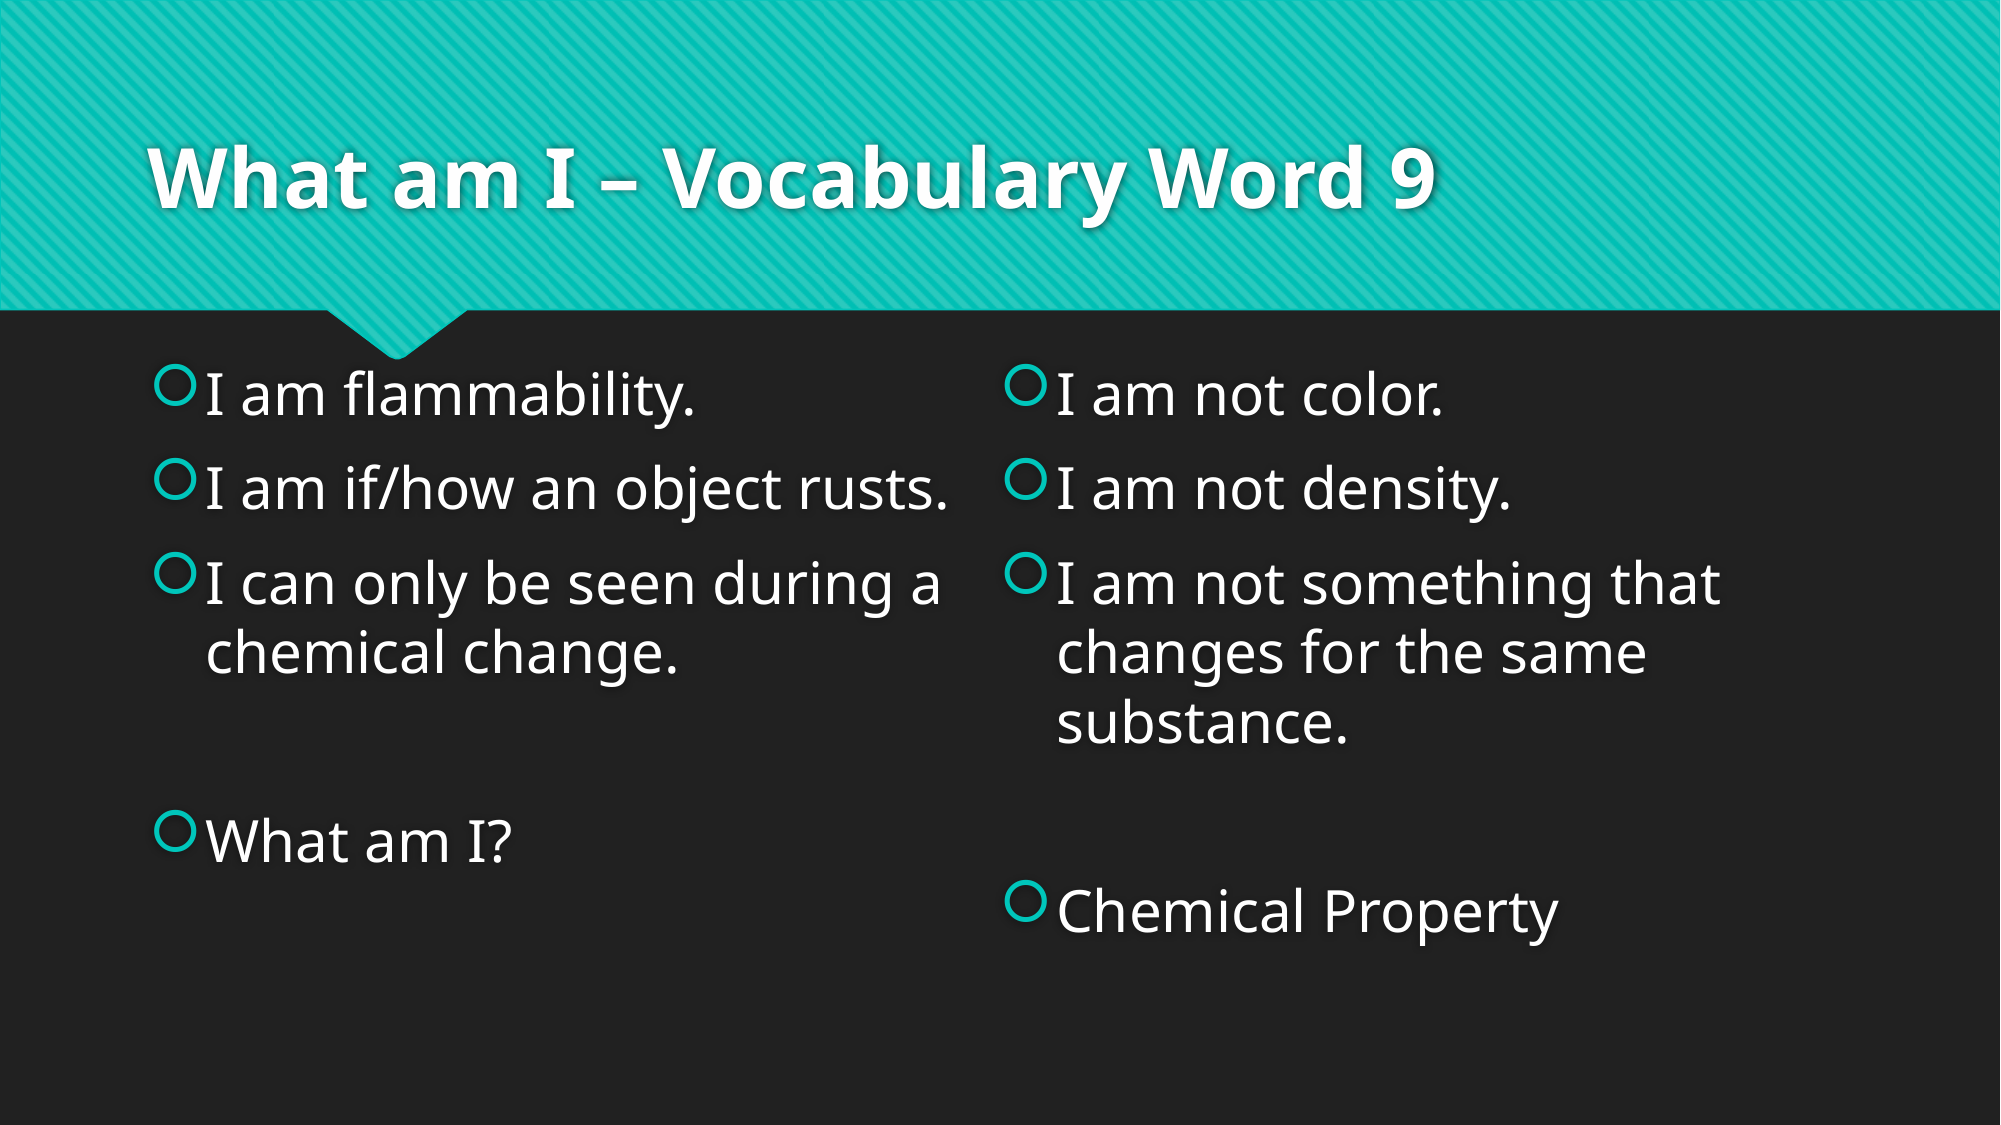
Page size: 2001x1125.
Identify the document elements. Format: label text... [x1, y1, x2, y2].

list I am flammability. I am if/how an object rusts. I can only be seen during a chemical change. What am I? I am not color. I am not density. I am not something that changes for the same substance. Chemical Property [134, 364, 1866, 962]
title What am I – Vocabulary Word 9 [132, 73, 1868, 233]
